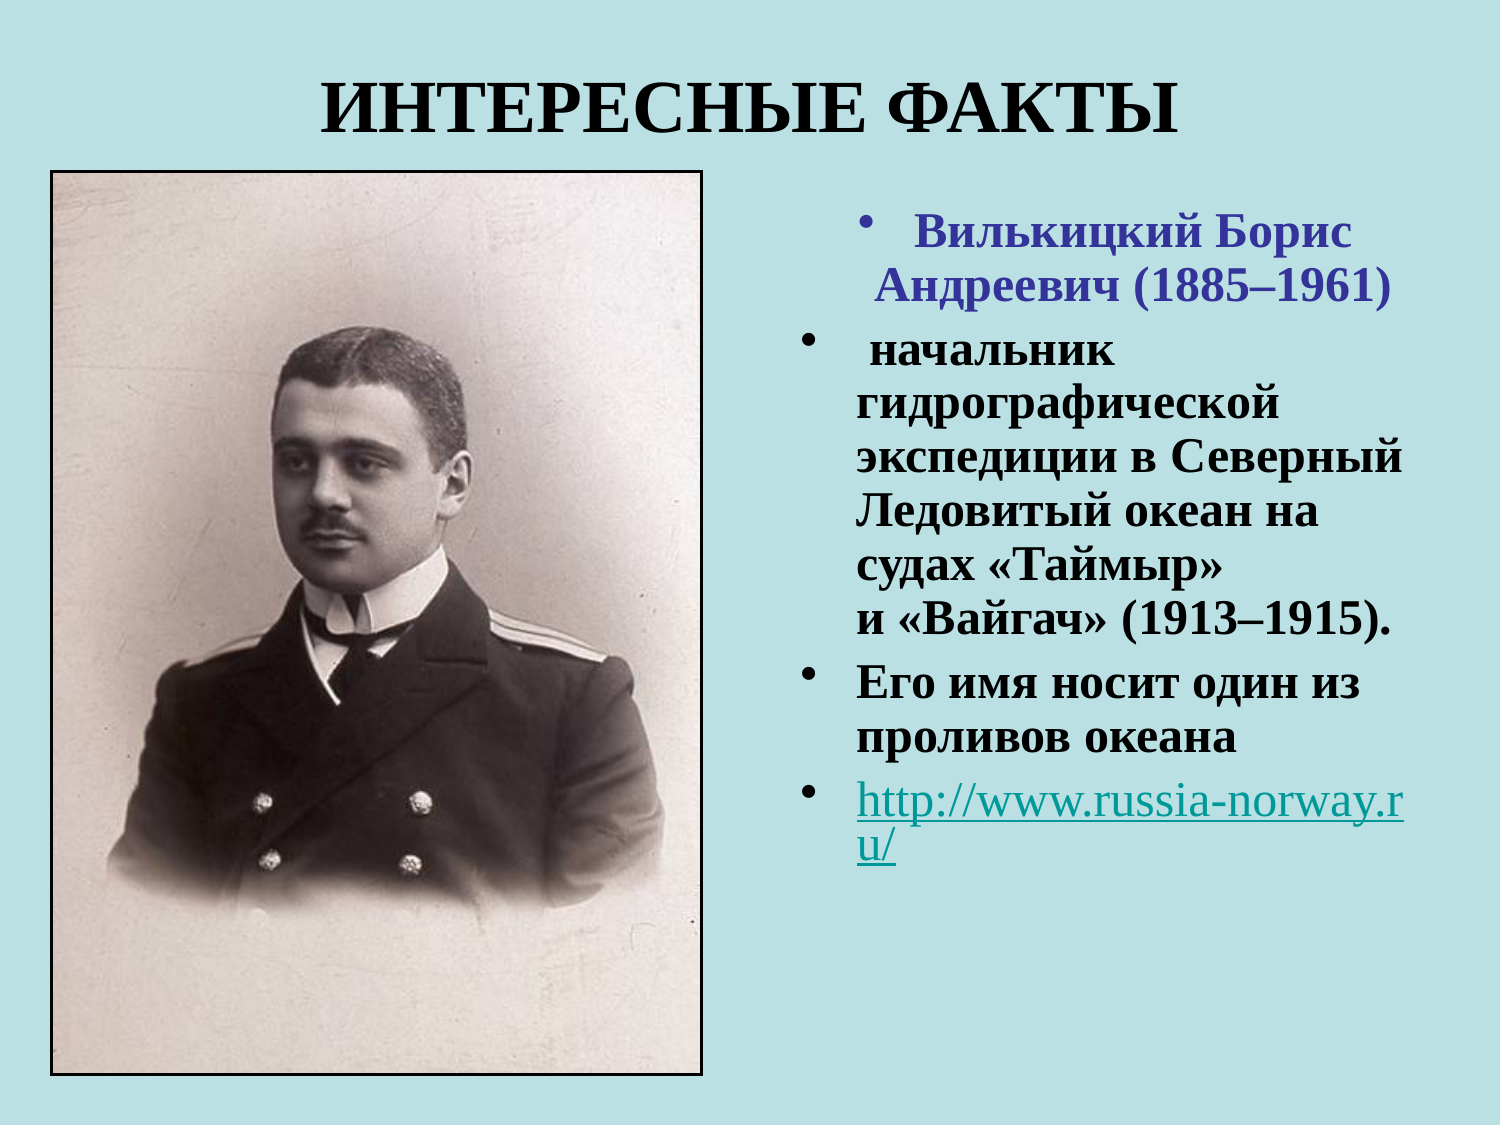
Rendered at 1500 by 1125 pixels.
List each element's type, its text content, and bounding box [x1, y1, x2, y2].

list Вилькицкий Борис Андреевич (1885–1961) начальник гидрографической экспедиции в Северный Ледовитый океан на судах «Таймыр» и «Вайгач» (1913–1915). Его имя носит один из проливов океана http://www.russia-norway.ru/ [785, 196, 1426, 1059]
picture [52, 172, 700, 1073]
title ИНТЕРЕСНЫЕ ФАКТЫ [74, 44, 1426, 162]
